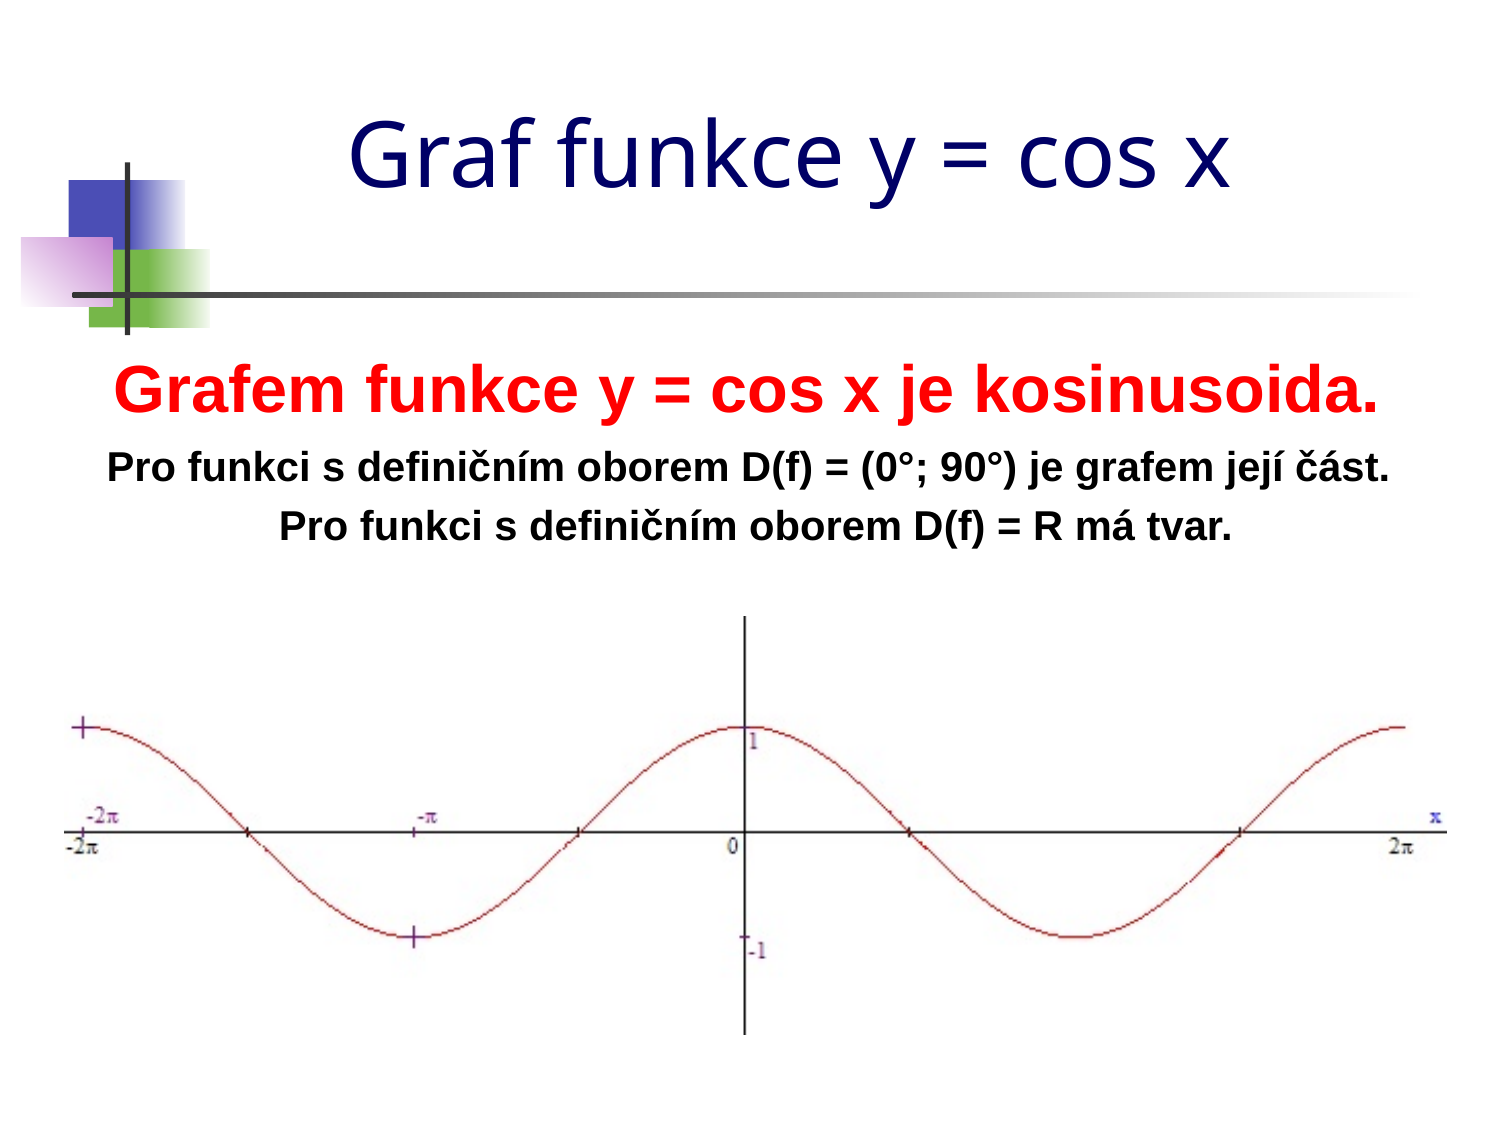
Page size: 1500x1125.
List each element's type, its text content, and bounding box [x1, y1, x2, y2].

text_box Pro funkci s definičním oborem D(f) = R má tvar. [5, 491, 1500, 557]
text_box Graf funkce y = cos x [112, 30, 1468, 271]
picture [64, 615, 1447, 1036]
text_box Grafem funkce y = cos x je kosinusoida. [0, 338, 1498, 432]
text_box Pro funkci s definičním oborem D(f) = (0°; 90°) je grafem její část. [0, 432, 1498, 498]
